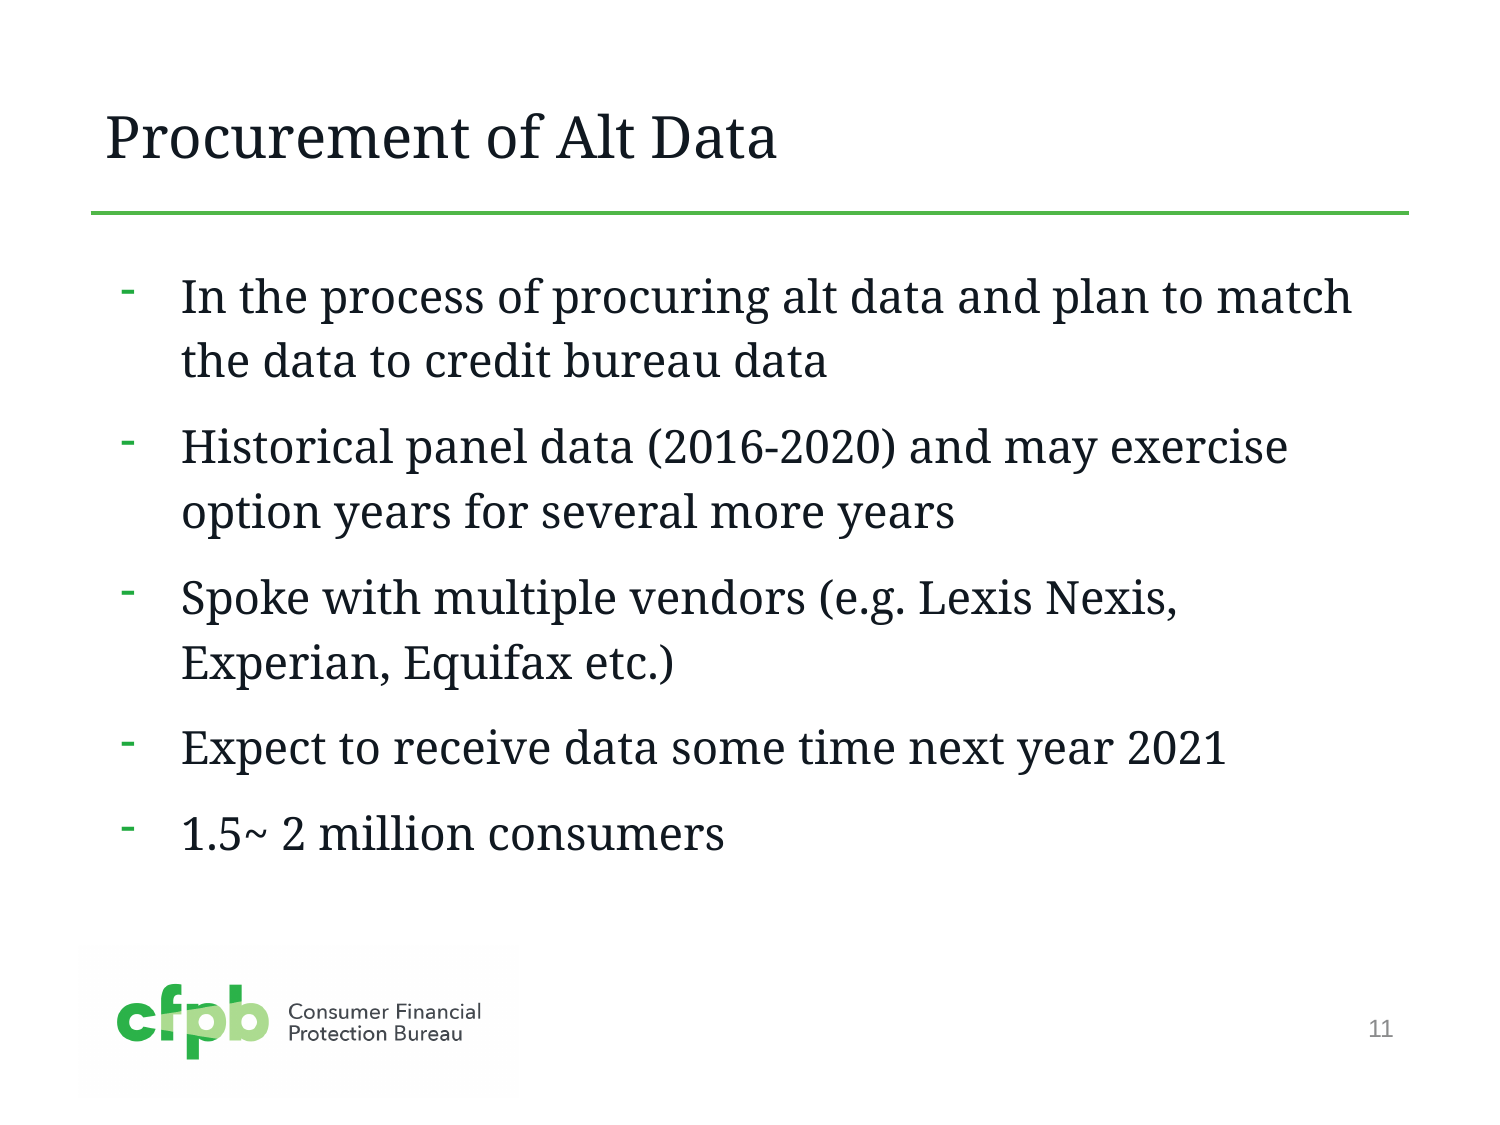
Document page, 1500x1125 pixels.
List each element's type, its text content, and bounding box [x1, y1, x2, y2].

picture [78, 945, 519, 1098]
slide_number 11 [1071, 997, 1410, 1058]
list In the process of procuring alt data and plan to match the data to credit bureau data Historical panel data (2016-2020) and may exercise option years for several more years Spoke with multiple vendors (e.g. Lexis Nexis, Experian, Equifax etc.) Expect to receive data some time next year 2021 1.5~ 2 million consumers [90, 249, 1410, 924]
title Procurement of Alt Data [90, 74, 1410, 197]
